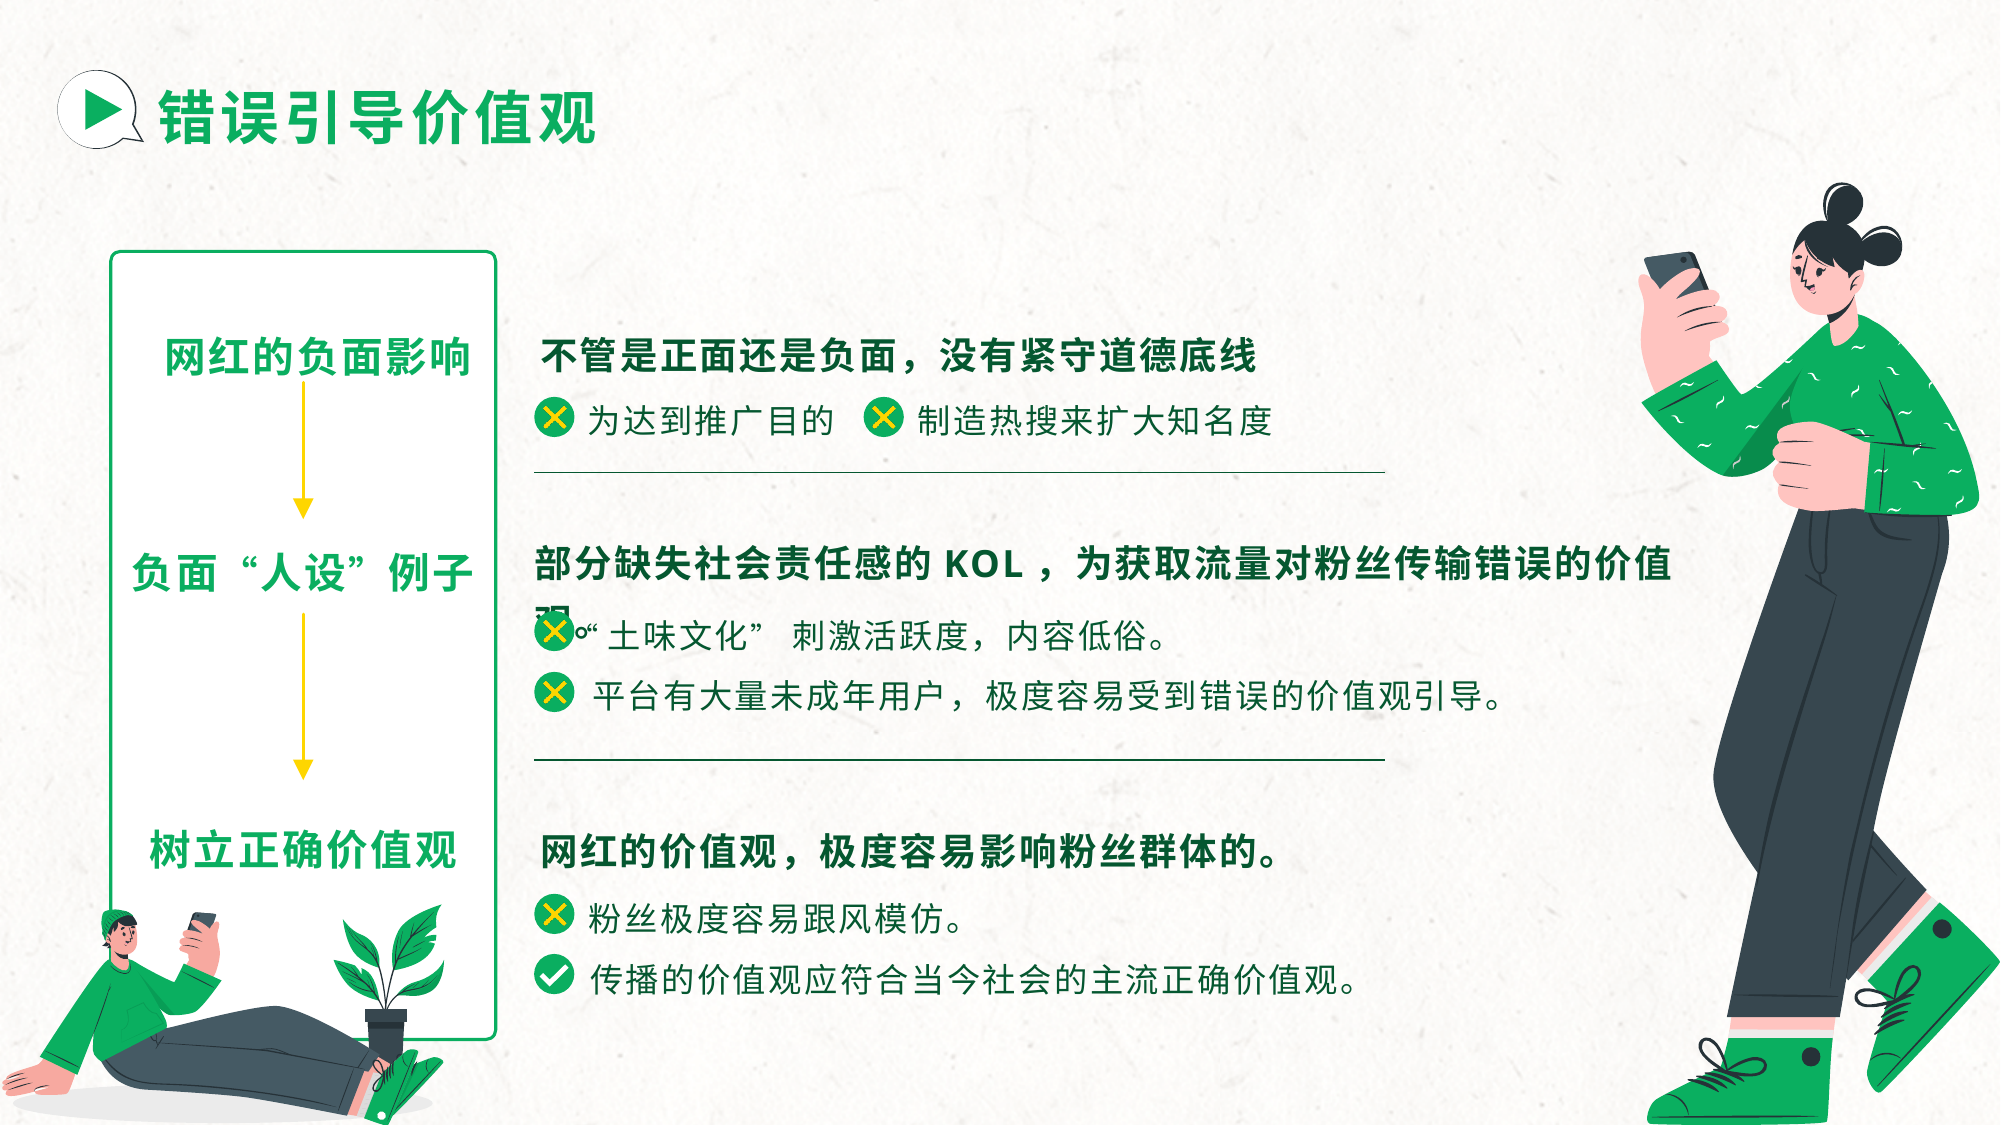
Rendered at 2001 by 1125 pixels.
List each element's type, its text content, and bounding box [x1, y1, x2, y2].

text_box 平台有大量未成年用户，极度容易受到错误的价值观引导。 [577, 656, 1534, 723]
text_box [57, 69, 145, 149]
text_box 负面“人设”例子 [116, 524, 490, 605]
text_box 网红的价值观，极度容易影响粉丝群体的。 [525, 807, 1313, 881]
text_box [534, 671, 575, 713]
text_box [1638, 182, 2000, 1125]
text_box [863, 396, 904, 438]
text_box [534, 953, 575, 995]
title 错误引导价值观 [142, 81, 623, 161]
text_box 不管是正面还是负面，没有紧守道德底线 [525, 311, 1273, 385]
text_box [534, 893, 575, 934]
text_box [109, 250, 497, 1041]
text_box 粉丝极度容易跟风模仿。 [574, 878, 995, 945]
text_box 树立正确价值观 [134, 801, 472, 881]
text_box 传播的价值观应符合当今社会的主流正确价值观。 [575, 939, 1389, 1007]
text_box 为达到推广目的 [573, 381, 851, 448]
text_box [534, 610, 575, 652]
picture [0, 0, 2001, 1125]
text_box “土味文化” 刺激活跃度，内容低俗。 [554, 595, 1198, 663]
text_box 制造热搜来扩大知名度 [903, 381, 1288, 448]
text_box 网红的负面影响 [149, 308, 487, 389]
text_box 部分缺失社会责任感的KOL，为获取流量对粉丝传输错误的价值观。 [519, 519, 1638, 651]
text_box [2, 904, 445, 1125]
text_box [534, 396, 575, 438]
